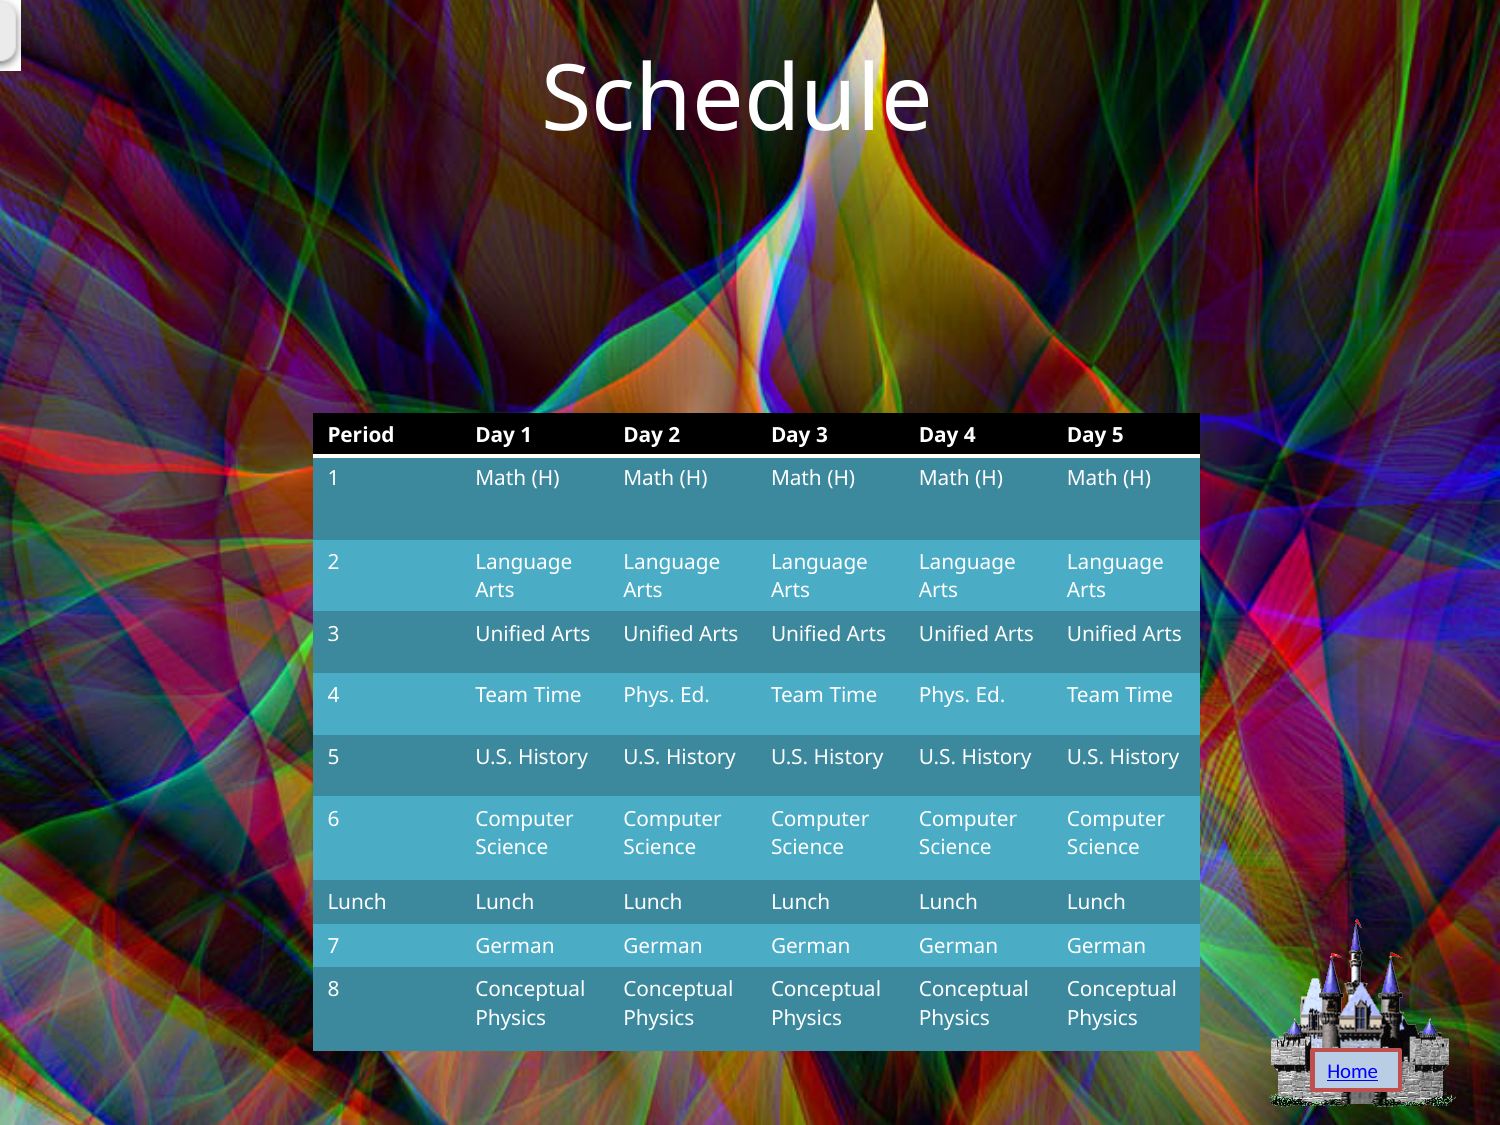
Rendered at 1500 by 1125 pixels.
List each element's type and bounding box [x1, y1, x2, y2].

picture [0, 0, 1500, 1125]
text_box [1262, 912, 1463, 1113]
